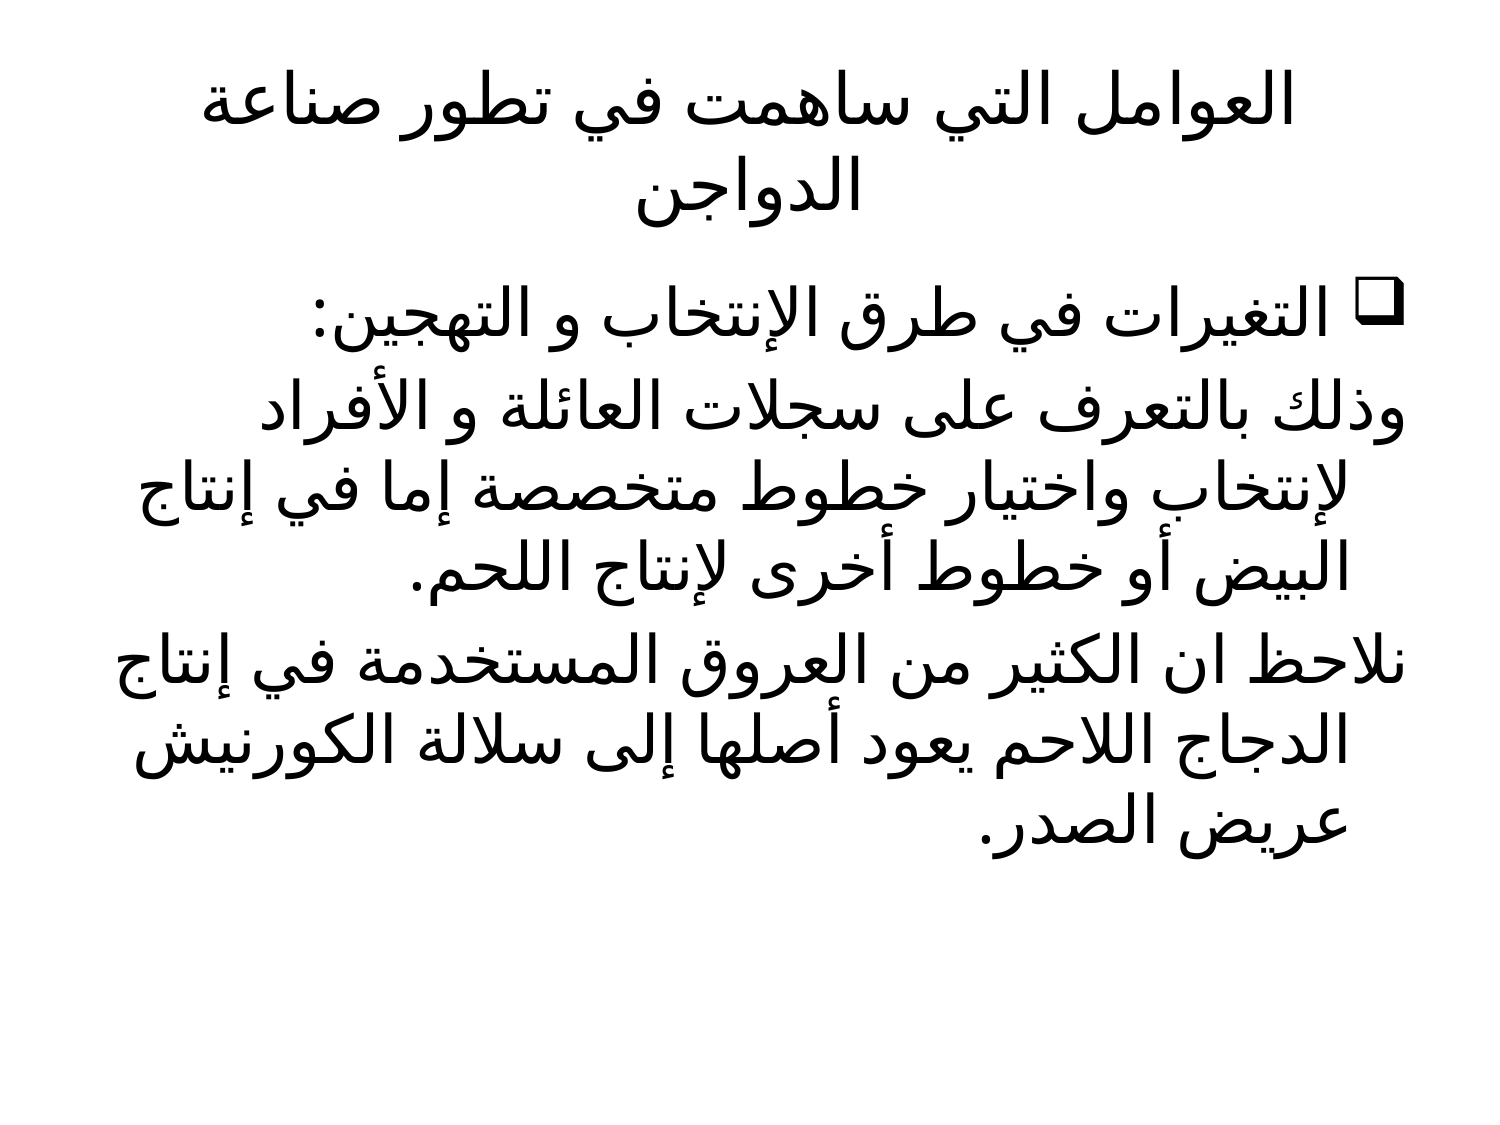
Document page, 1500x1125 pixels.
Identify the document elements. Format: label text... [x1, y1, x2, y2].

title العوامل التي ساهمت في تطور صناعة الدواجن [75, 45, 1425, 233]
list التغيرات في طرق الإنتخاب و التهجين: وذلك بالتعرف على سجلات العائلة و الأفراد لإنتخاب واختيار خطوط متخصصة إما في إنتاج البيض أو خطوط أخرى لإنتاج اللحم. نلاحظ ان الكثير من العروق المستخدمة في إنتاج الدجاج اللاحم يعود أصلها إلى سلالة الكورنيش عريض الصدر. [75, 262, 1425, 1005]
